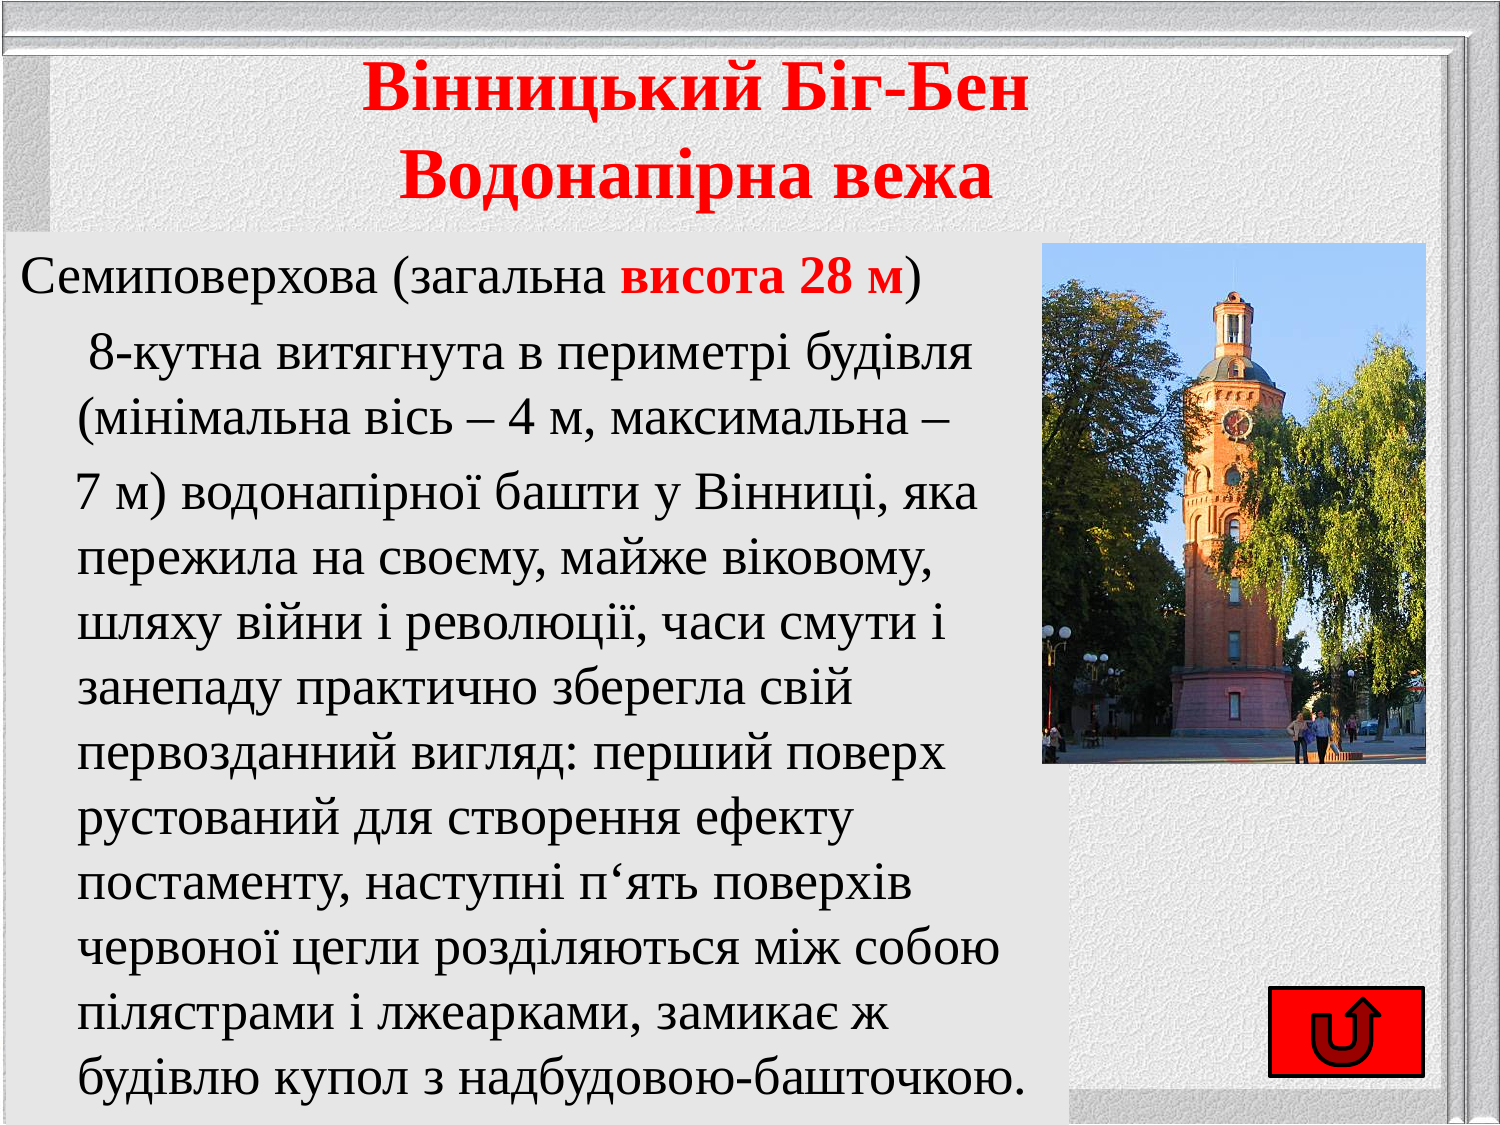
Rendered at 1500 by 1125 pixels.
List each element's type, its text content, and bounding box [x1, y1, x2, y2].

title Вінницький Біг-Бен Водонапірна вежа [0, 0, 1436, 251]
list Семиповерхова (загальна висота 28 м) 8-кутна витягнута в периметрі будівля (мінімальна вісь – 4 м, максимальна – 7 м) водонапірної башти у Вінниці, яка пережила на своєму, майже віковому, шляху війни і революції, часи смути і занепаду практично зберегла свій первозданний вигляд: перший поверх рустований для створення ефекту постаменту, наступні п‘ять поверхів червоної цегли розділяються між собою пілястрами і лжеарками, замикає ж будівлю купол з надбудовою-башточкою. [5, 231, 1070, 1125]
picture [0, 251, 5, 1125]
picture [1041, 0, 1500, 1125]
text_box [1268, 986, 1425, 1078]
